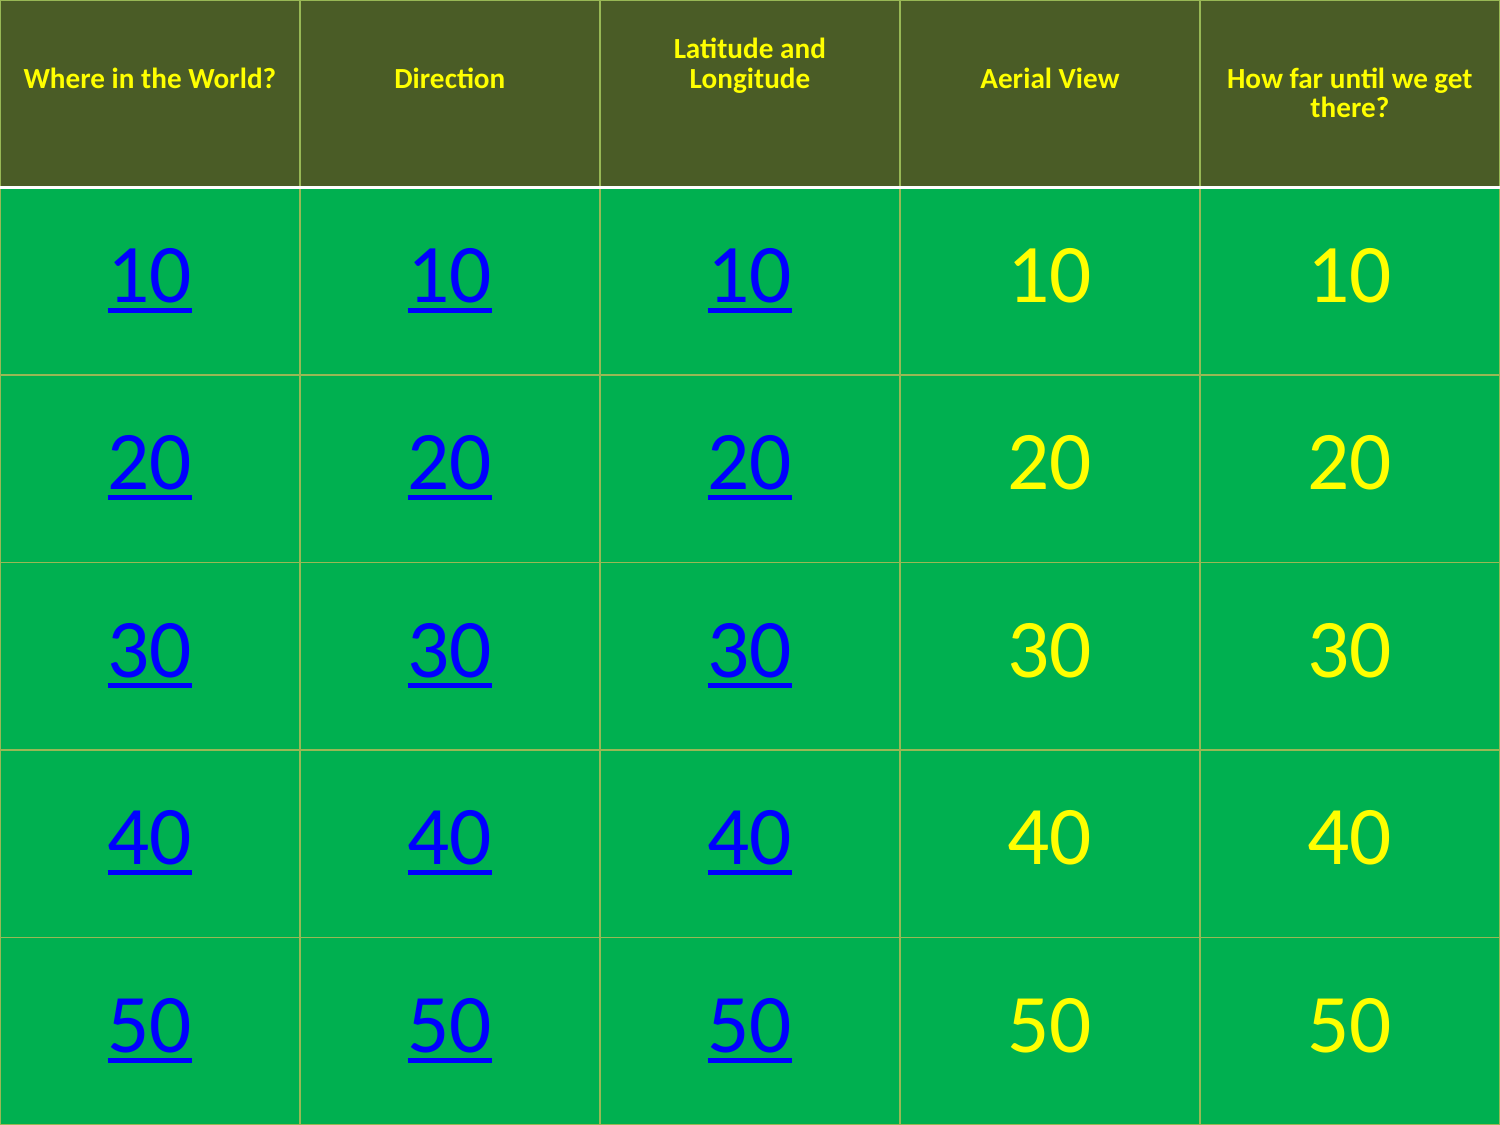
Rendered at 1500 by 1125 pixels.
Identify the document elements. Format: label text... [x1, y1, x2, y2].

table_cell 10 [601, 189, 899, 374]
table_cell 40 [901, 751, 1199, 937]
table_cell 50 [301, 938, 599, 1124]
table_cell 20 [1, 376, 299, 562]
table_cell 10 [301, 189, 599, 374]
table_cell 40 [1, 751, 299, 937]
table_header Aerial View [901, 1, 1199, 186]
table_header Direction [301, 1, 599, 186]
table_cell 50 [601, 938, 899, 1124]
table_cell 40 [601, 751, 899, 937]
table_cell 50 [1201, 938, 1499, 1124]
table_cell 10 [1201, 189, 1499, 374]
table_cell 50 [1, 938, 299, 1124]
table_cell 20 [1201, 376, 1499, 562]
table_cell 20 [601, 376, 899, 562]
table_cell 40 [1201, 751, 1499, 937]
table_cell 20 [901, 376, 1199, 562]
table_cell 30 [1, 563, 299, 749]
table_header How far until we get there? [1201, 1, 1499, 186]
table_cell 10 [901, 189, 1199, 374]
table_cell 10 [1, 189, 299, 374]
table_cell 30 [601, 563, 899, 749]
table_header Where in the World? [1, 1, 299, 186]
table_cell 30 [1201, 563, 1499, 749]
table_cell 30 [901, 563, 1199, 749]
table_cell 30 [301, 563, 599, 749]
table_cell 20 [301, 376, 599, 562]
table_cell 40 [301, 751, 599, 937]
table_header Latitude and Longitude [601, 1, 899, 186]
table_cell 50 [901, 938, 1199, 1124]
